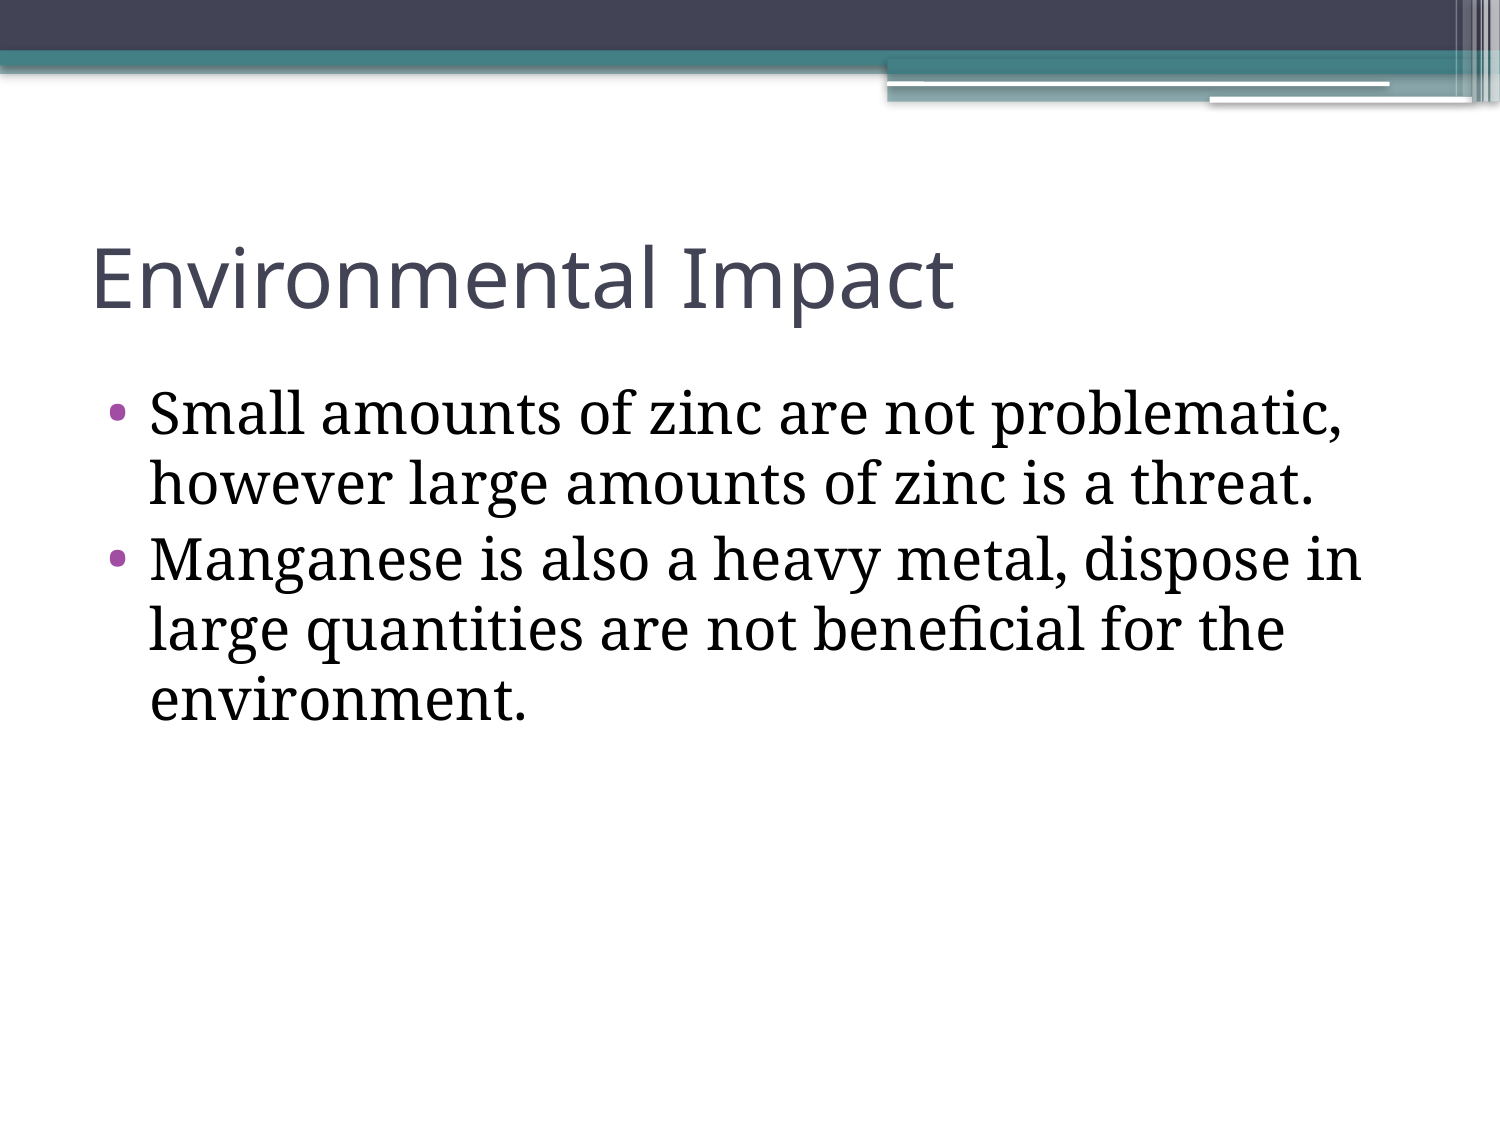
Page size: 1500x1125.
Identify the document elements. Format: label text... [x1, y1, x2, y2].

title Environmental Impact [75, 187, 1425, 363]
list Small amounts of zinc are not problematic, however large amounts of zinc is a threat. Manganese is also a heavy metal, dispose in large quantities are not beneficial for the environment. [75, 368, 1425, 1079]
